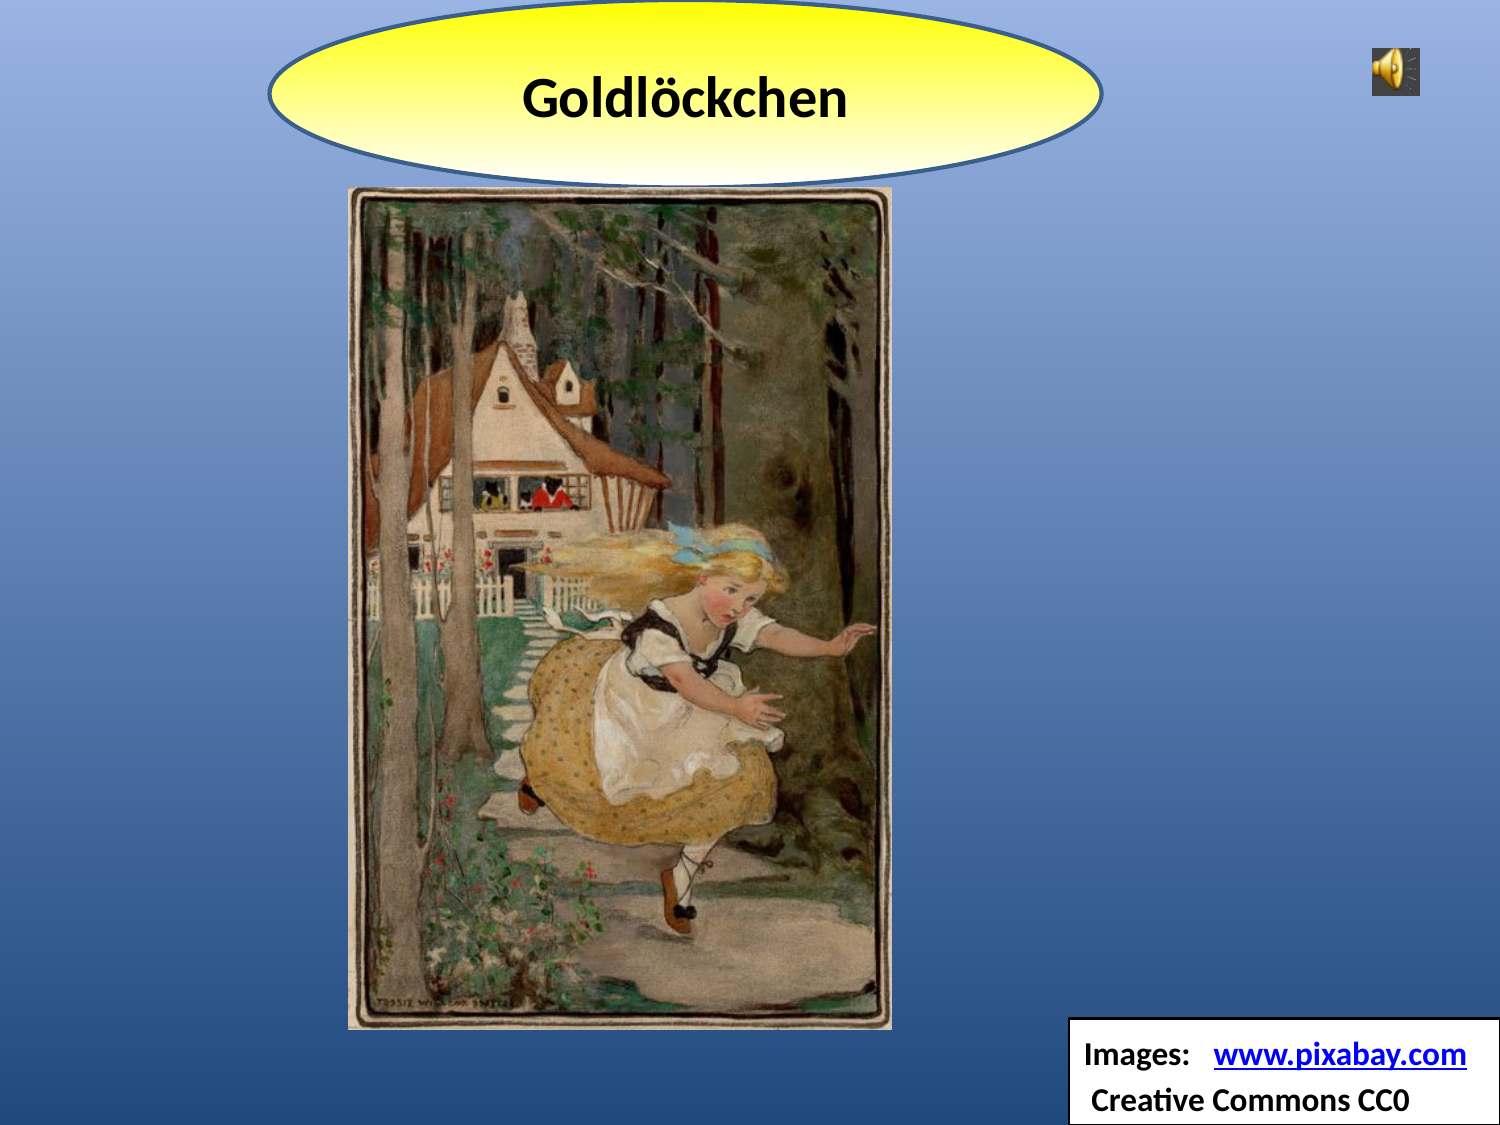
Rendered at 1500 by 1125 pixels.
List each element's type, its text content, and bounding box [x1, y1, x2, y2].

picture [1370, 46, 1422, 98]
text_box Images: www.pixabay.com Creative Commons CC0 [1068, 1018, 1500, 1125]
text_box Goldlöckchen [267, 0, 1104, 186]
picture [348, 187, 892, 1031]
